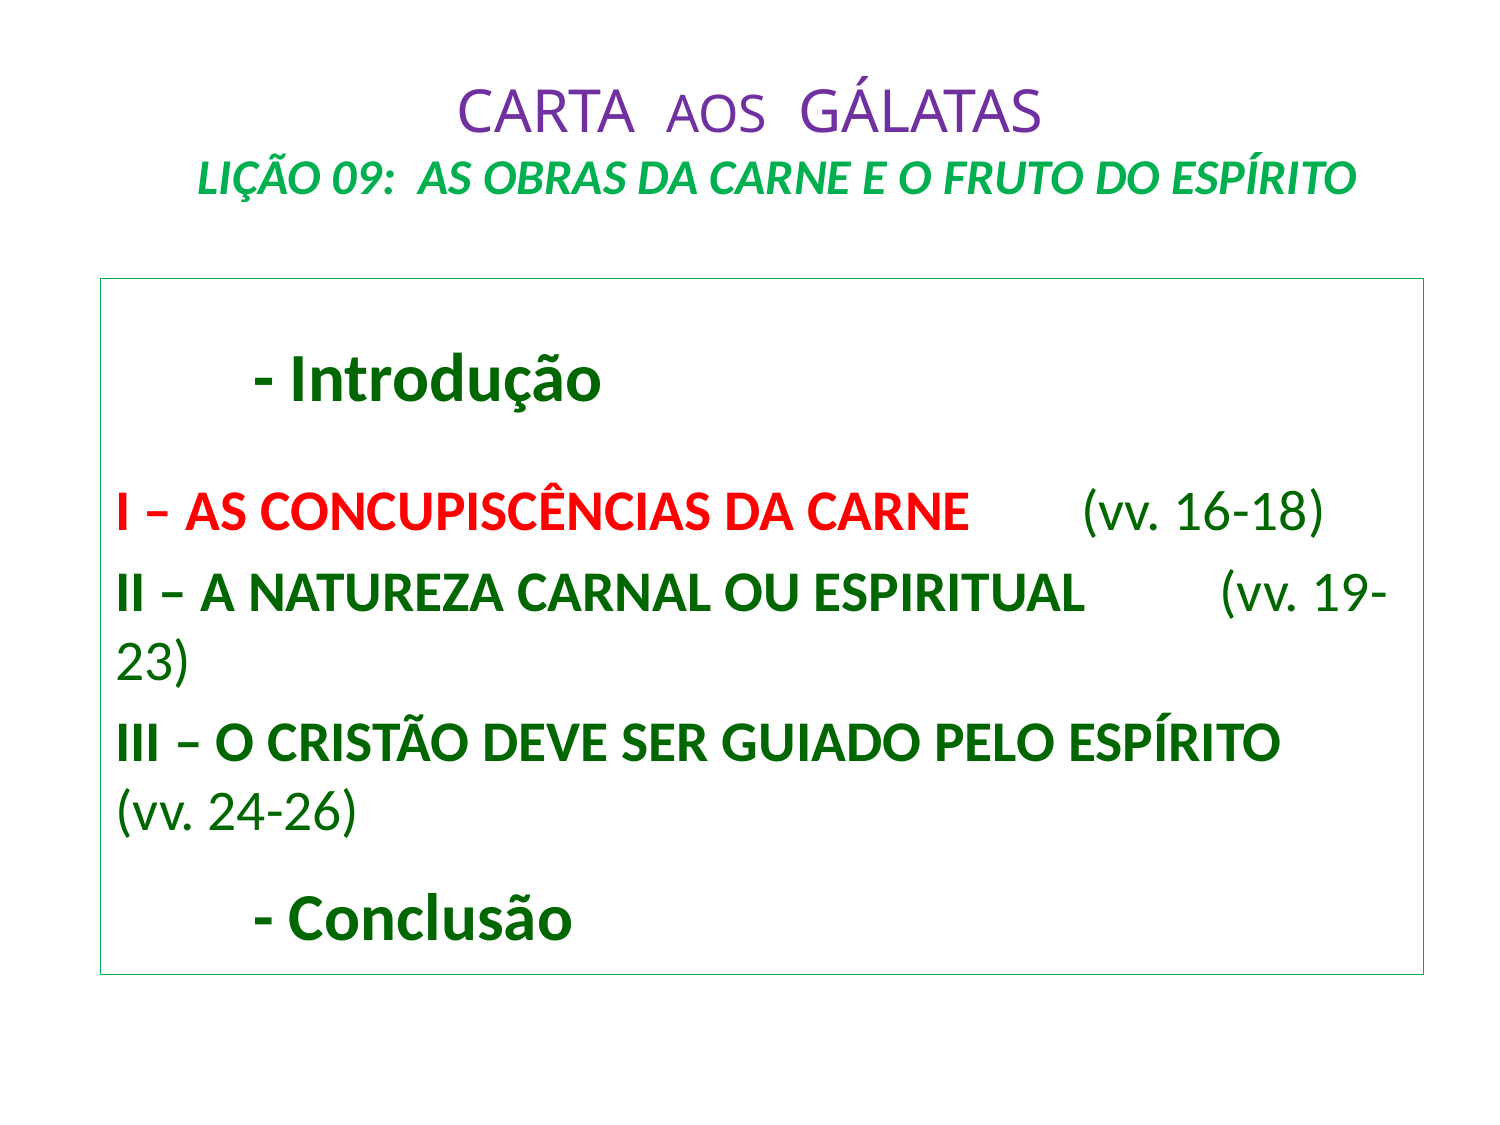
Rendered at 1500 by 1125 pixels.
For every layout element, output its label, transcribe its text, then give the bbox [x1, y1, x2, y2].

title CARTA AOS GÁLATAS LIÇÃO 09: AS OBRAS DA CARNE E O FRUTO DO ESPÍRITO [75, 45, 1425, 233]
list - Introdução I – AS CONCUPISCÊNCIAS DA CARNE (vv. 16-18) II – A NATUREZA CARNAL OU ESPIRITUAL (vv. 19-23) III – O CRISTÃO DEVE SER GUIADO PELO ESPÍRITO (vv. 24-26) - Conclusão [100, 278, 1424, 975]
